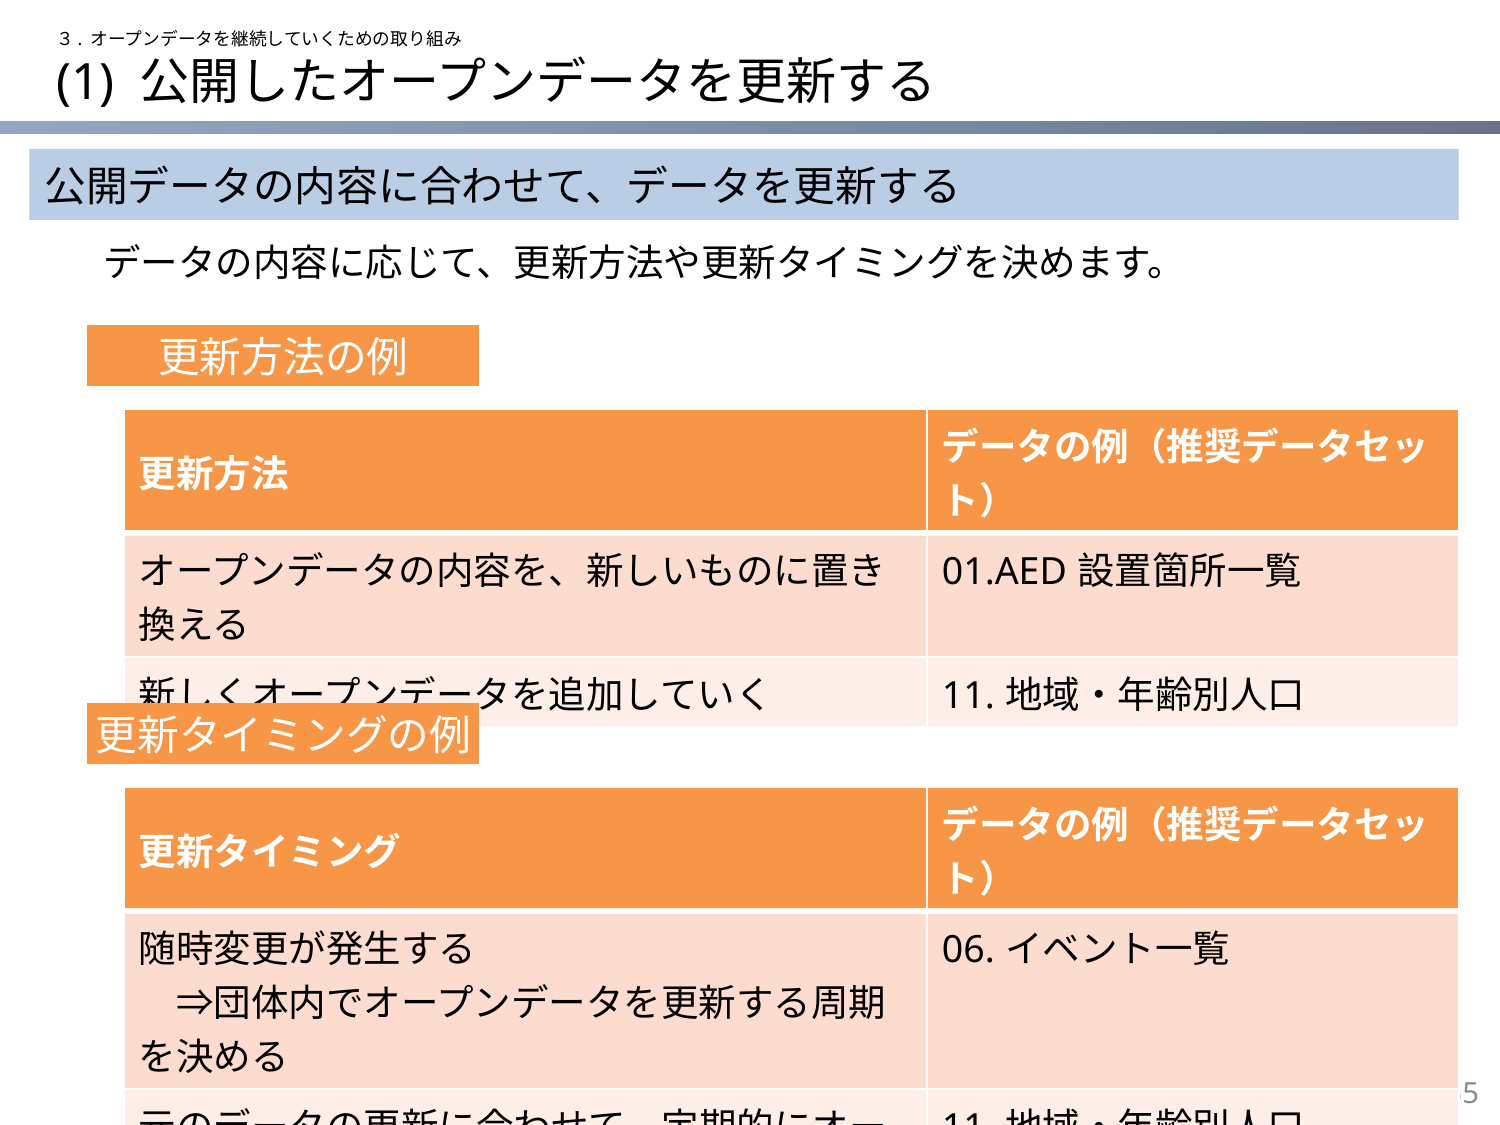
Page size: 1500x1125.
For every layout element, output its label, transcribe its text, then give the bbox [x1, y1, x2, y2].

table_header 更新方法 [125, 410, 926, 530]
table_cell 新しくオープンデータを追加していく [125, 658, 926, 726]
text_box 公開データの内容に合わせて、データを更新する [28, 148, 1460, 221]
text_box データの内容に応じて、更新方法や更新タイミングを決めます。 [88, 231, 1411, 303]
table_header 更新タイミング [125, 788, 926, 908]
table_cell 元のデータの更新に合わせて、定期的にオープンデータの変更や追加を行う [125, 1090, 926, 1125]
table_cell 06.イベント一覧 [928, 914, 1458, 1088]
text_box 更新タイミングの例 [87, 703, 479, 764]
text_box 更新方法の例 [87, 325, 479, 386]
title (1) 公開したオープンデータを更新する [41, 58, 1459, 119]
text_box ３. オープンデータを継続していくための取り組み [41, 19, 1471, 58]
table_cell オープンデータの内容を、新しいものに置き換える [125, 536, 926, 656]
slide_number 54 [1460, 1070, 1495, 1118]
table_cell 01.AED設置箇所一覧 [928, 536, 1458, 656]
table_header データの例（推奨データセット） [928, 788, 1458, 908]
table_cell 11.地域・年齢別人口 [928, 1090, 1458, 1125]
table_cell 随時変更が発生する ⇒団体内でオープンデータを更新する周期を決める [125, 914, 926, 1088]
table_cell 11.地域・年齢別人口 [928, 658, 1458, 726]
table_header データの例（推奨データセット） [928, 410, 1458, 530]
